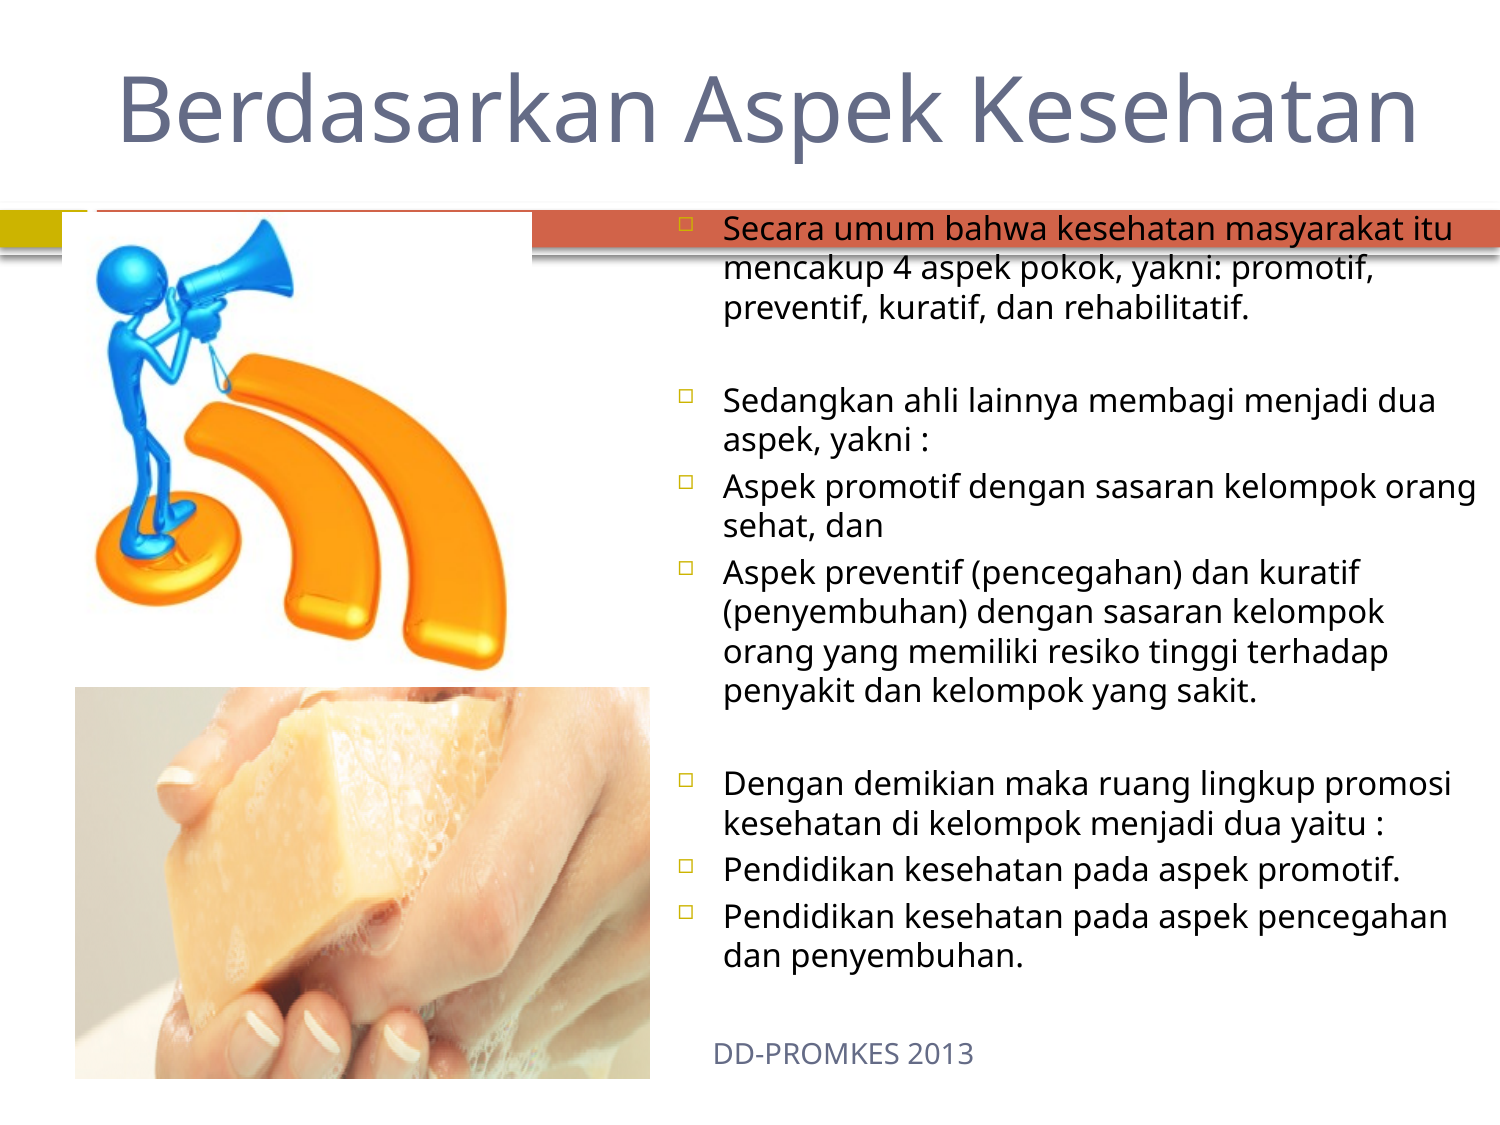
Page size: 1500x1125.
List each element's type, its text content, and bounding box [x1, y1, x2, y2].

title Berdasarkan Aspek Kesehatan [100, 37, 1438, 175]
picture [74, 687, 651, 1079]
picture [62, 212, 532, 682]
footer DD-PROMKES 2013 [653, 1024, 990, 1085]
list Secara umum bahwa kesehatan masyarakat itu mencakup 4 aspek pokok, yakni: promotif, preventif, kuratif, dan rehabilitatif. Sedangkan ahli lainnya membagi menjadi dua aspek, yakni : Aspek promotif dengan sasaran kelompok orang sehat, dan Aspek preventif (pencegahan) dan kuratif (penyembuhan) dengan sasaran kelompok orang yang memiliki resiko tinggi terhadap penyakit dan kelompok yang sakit. Dengan demikian maka ruang lingkup promosi kesehatan di kelompok menjadi dua yaitu : Pendidikan kesehatan pada aspek promotif. Pendidikan kesehatan pada aspek pencegahan dan penyembuhan. [662, 200, 1500, 988]
